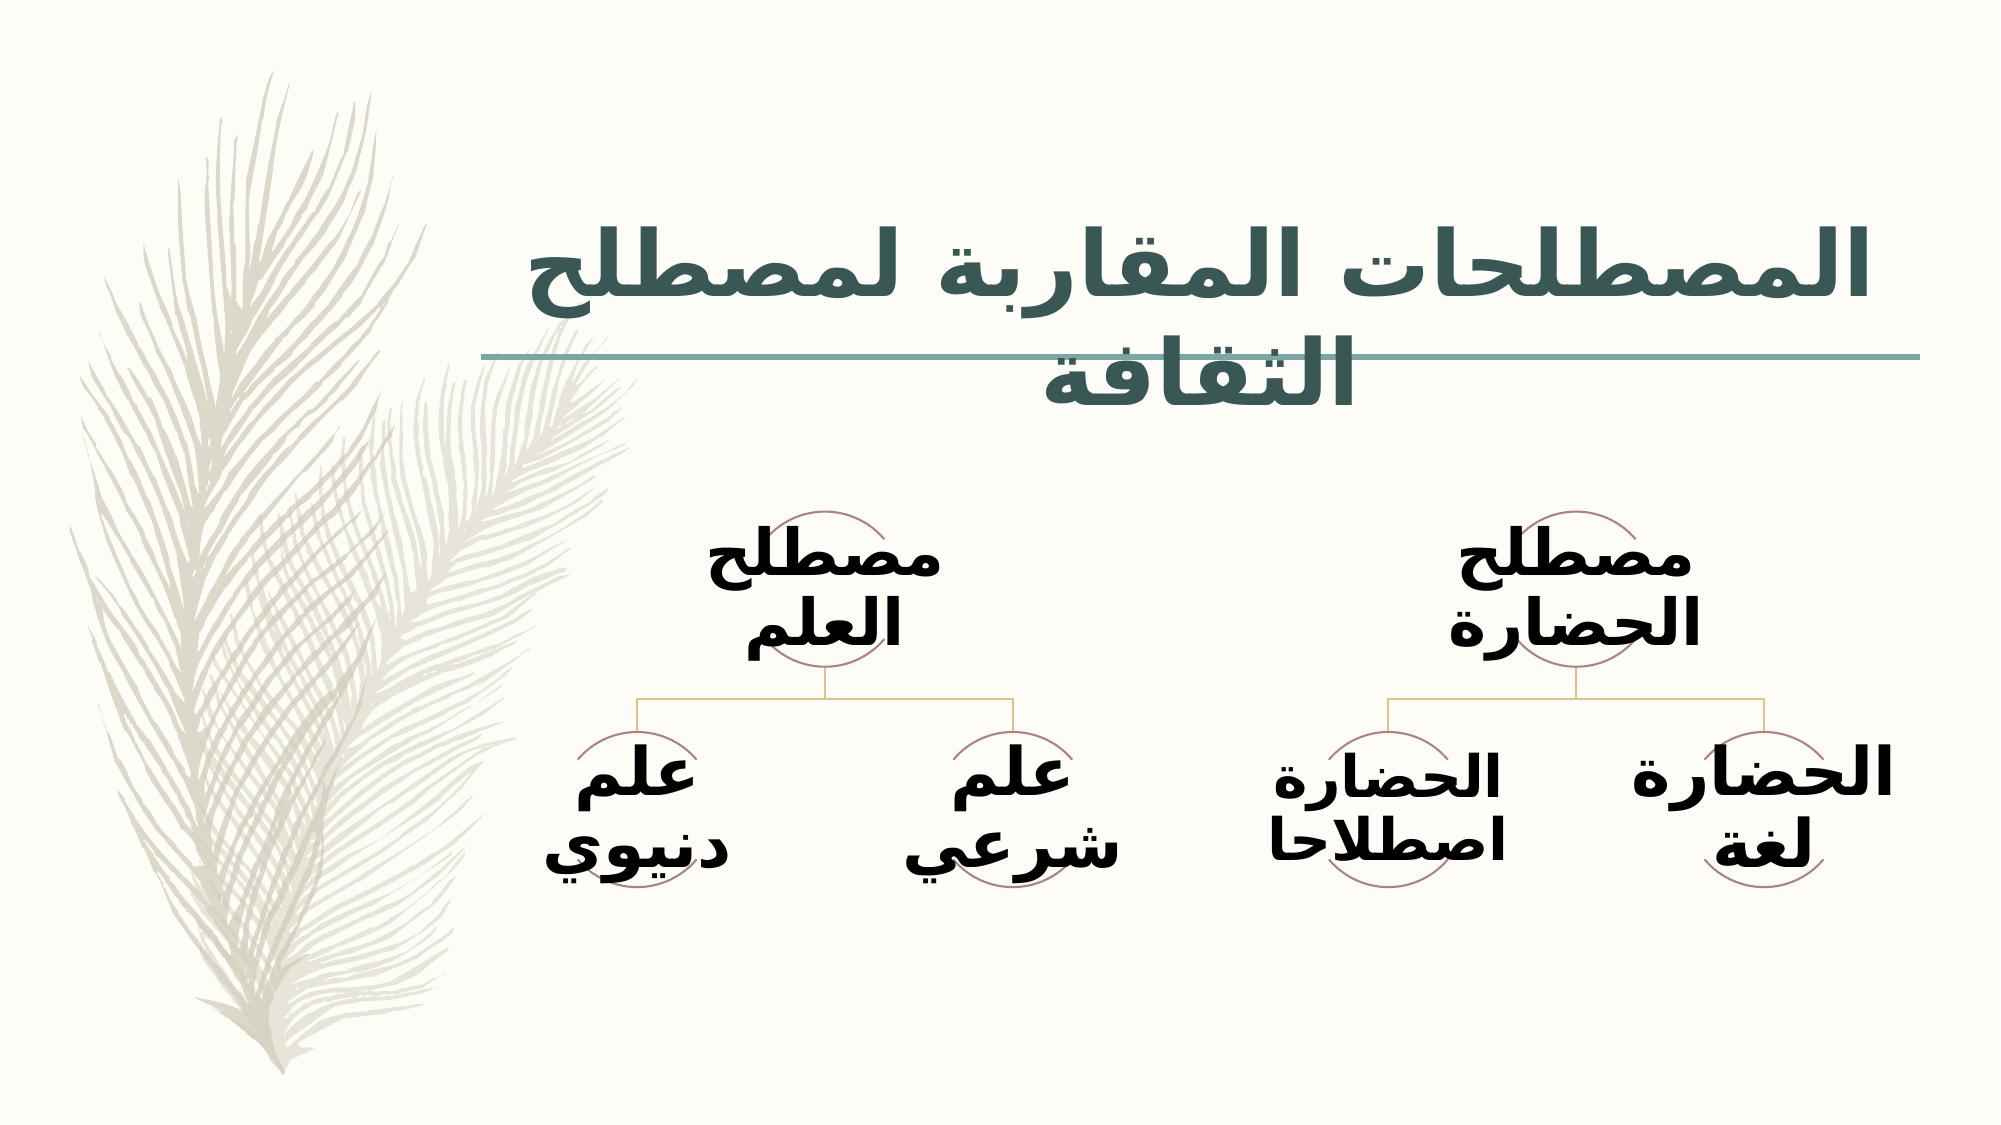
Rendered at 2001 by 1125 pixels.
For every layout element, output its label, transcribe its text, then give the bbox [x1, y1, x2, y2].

title المصطلحات المقاربة لمصطلح الثقافة [481, 93, 1920, 350]
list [480, 399, 1921, 1000]
